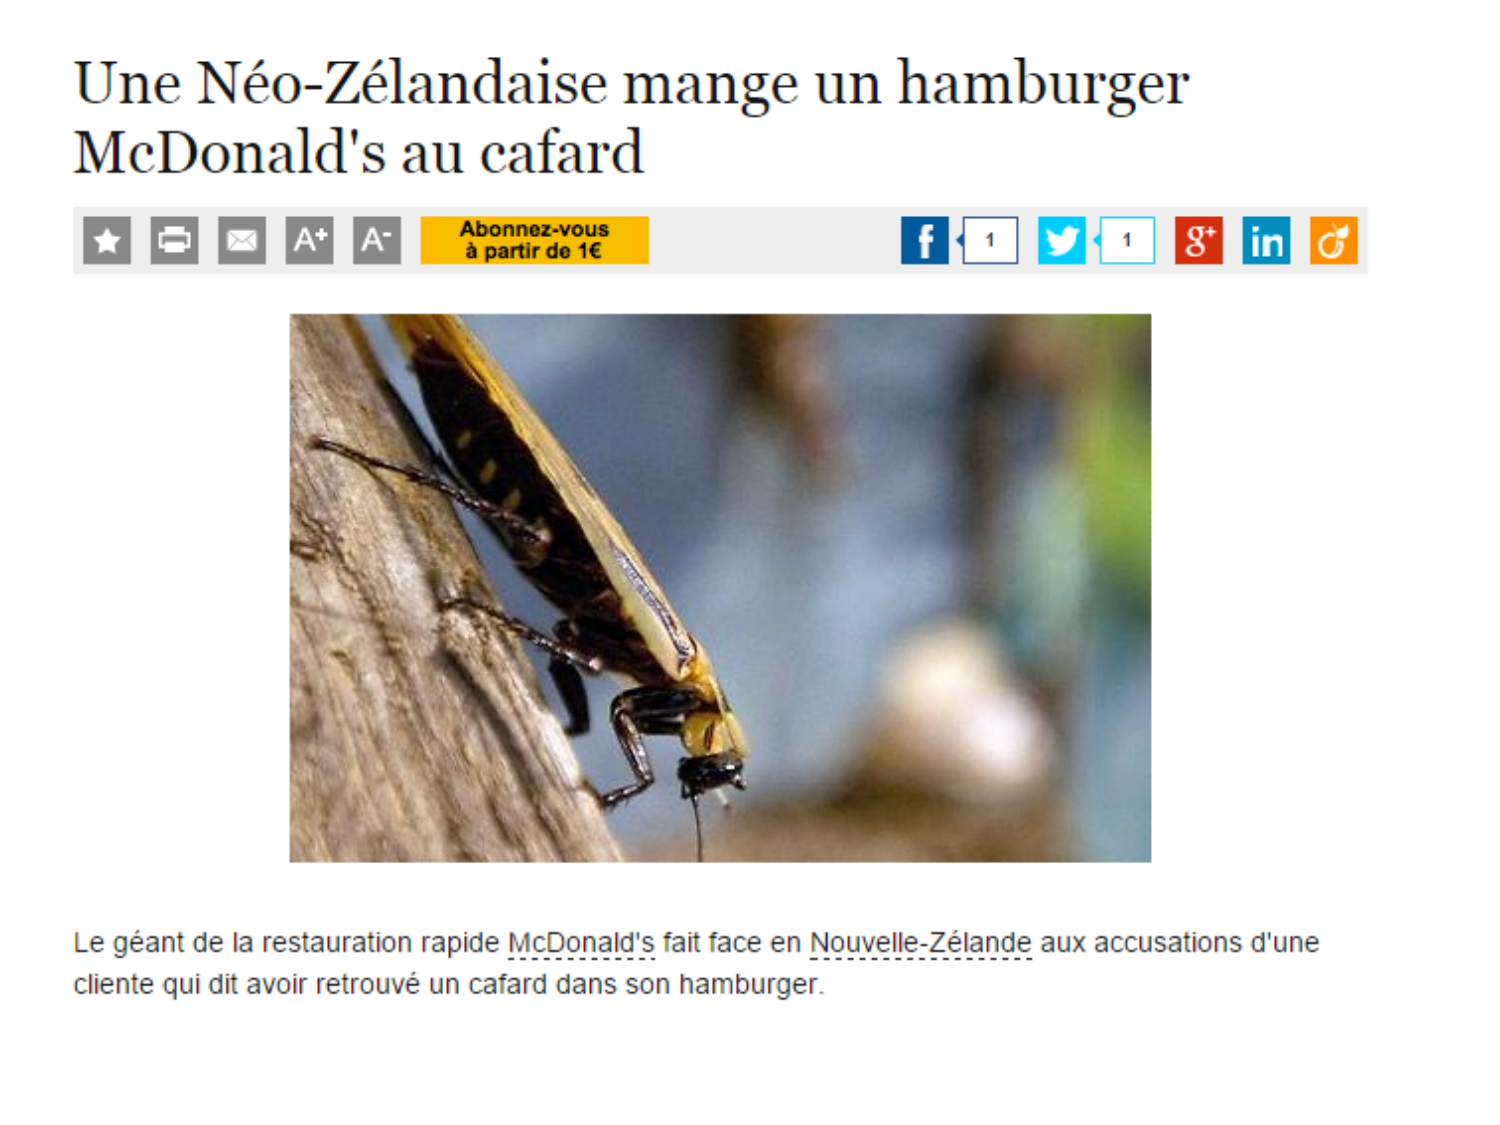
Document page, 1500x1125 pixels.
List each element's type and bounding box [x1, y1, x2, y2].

picture [50, 56, 1404, 1036]
